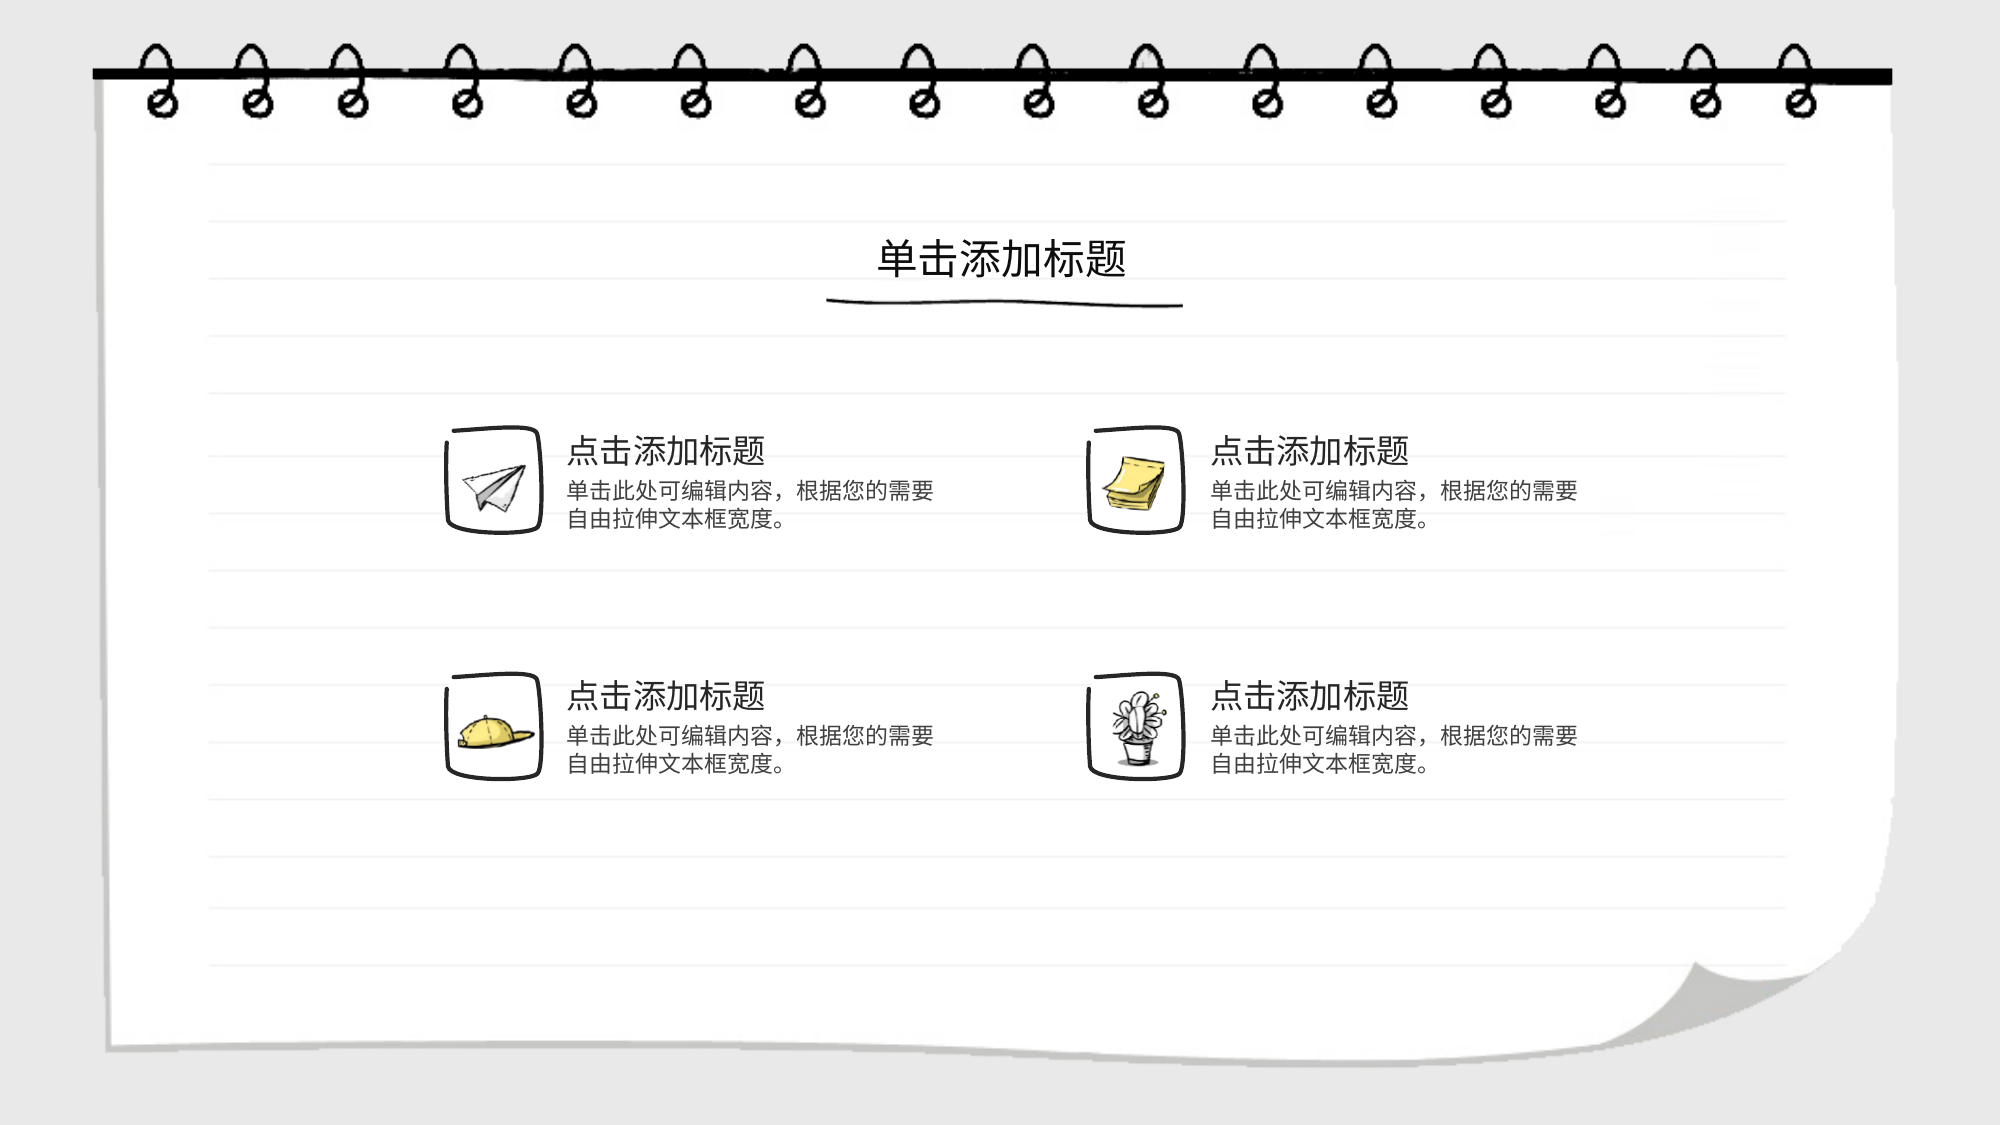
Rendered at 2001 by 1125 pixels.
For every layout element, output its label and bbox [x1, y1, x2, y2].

text_box [446, 667, 1017, 786]
text_box [446, 422, 1017, 540]
text_box [1088, 422, 1661, 540]
text_box [1088, 667, 1661, 786]
text_box [826, 225, 1183, 321]
picture [49, 17, 1935, 1106]
